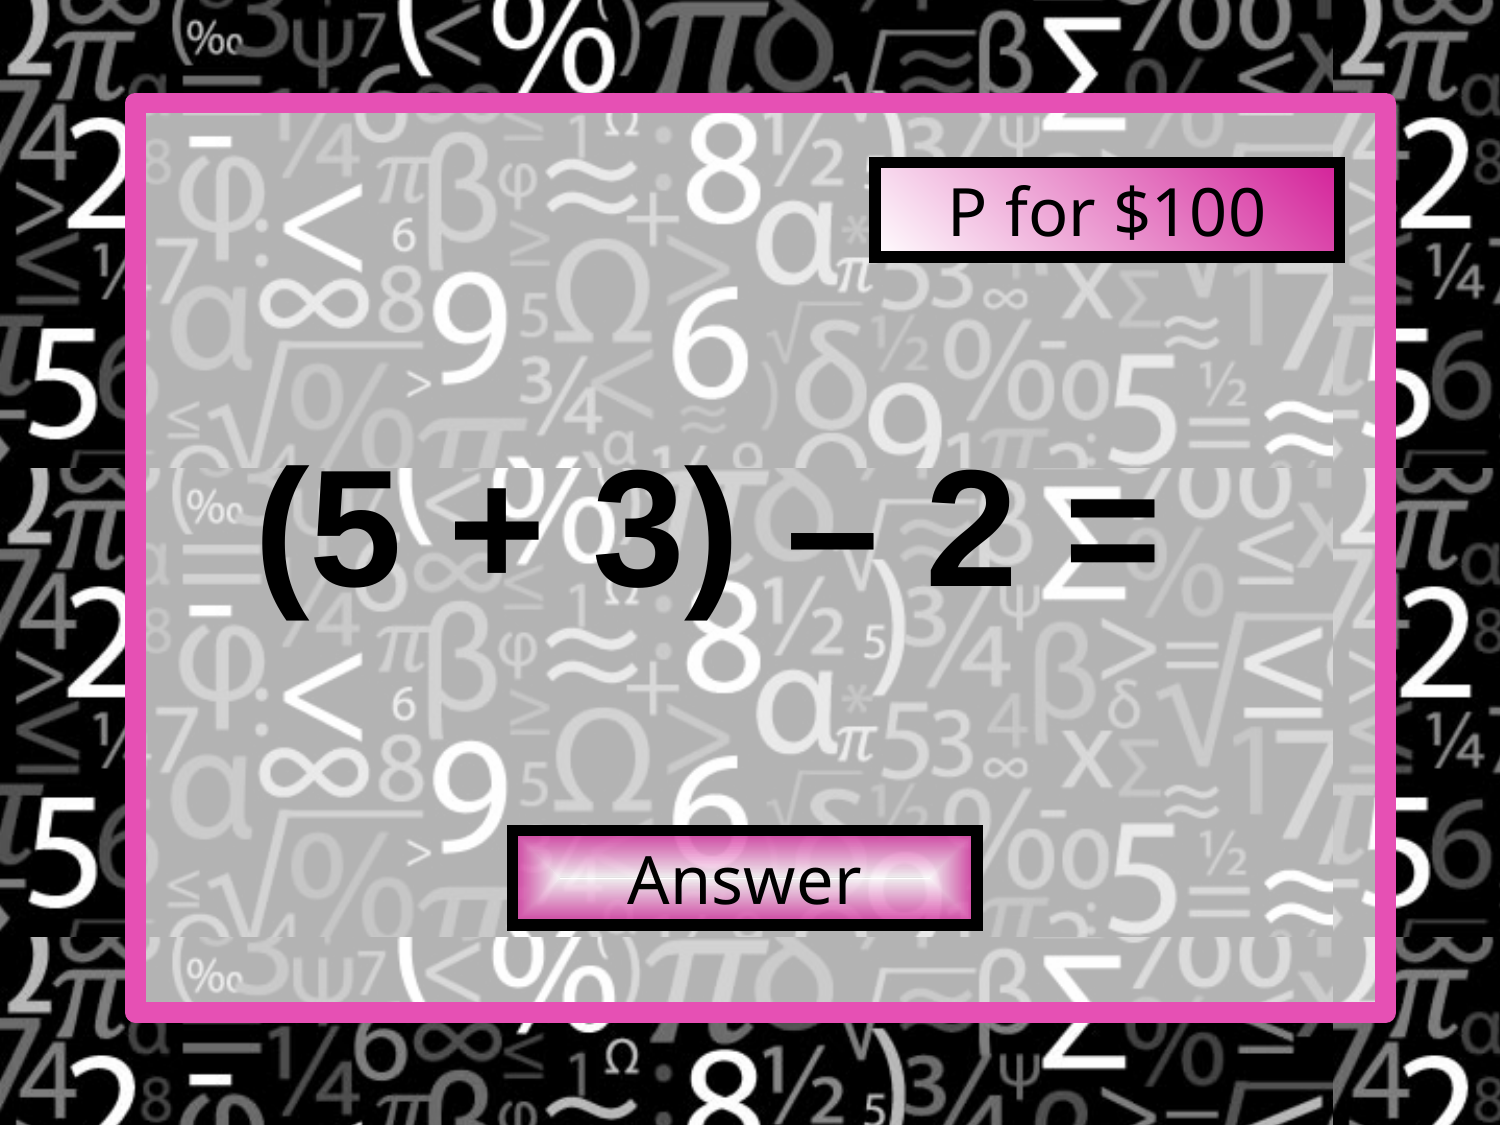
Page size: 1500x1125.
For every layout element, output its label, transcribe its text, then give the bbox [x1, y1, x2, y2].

text_box P for $100 [874, 162, 1340, 258]
text_box (5 + 3) – 2 = [239, 412, 1340, 628]
text_box [134, 101, 1388, 1015]
picture [0, 0, 1500, 1125]
text_box Answer [512, 830, 977, 926]
